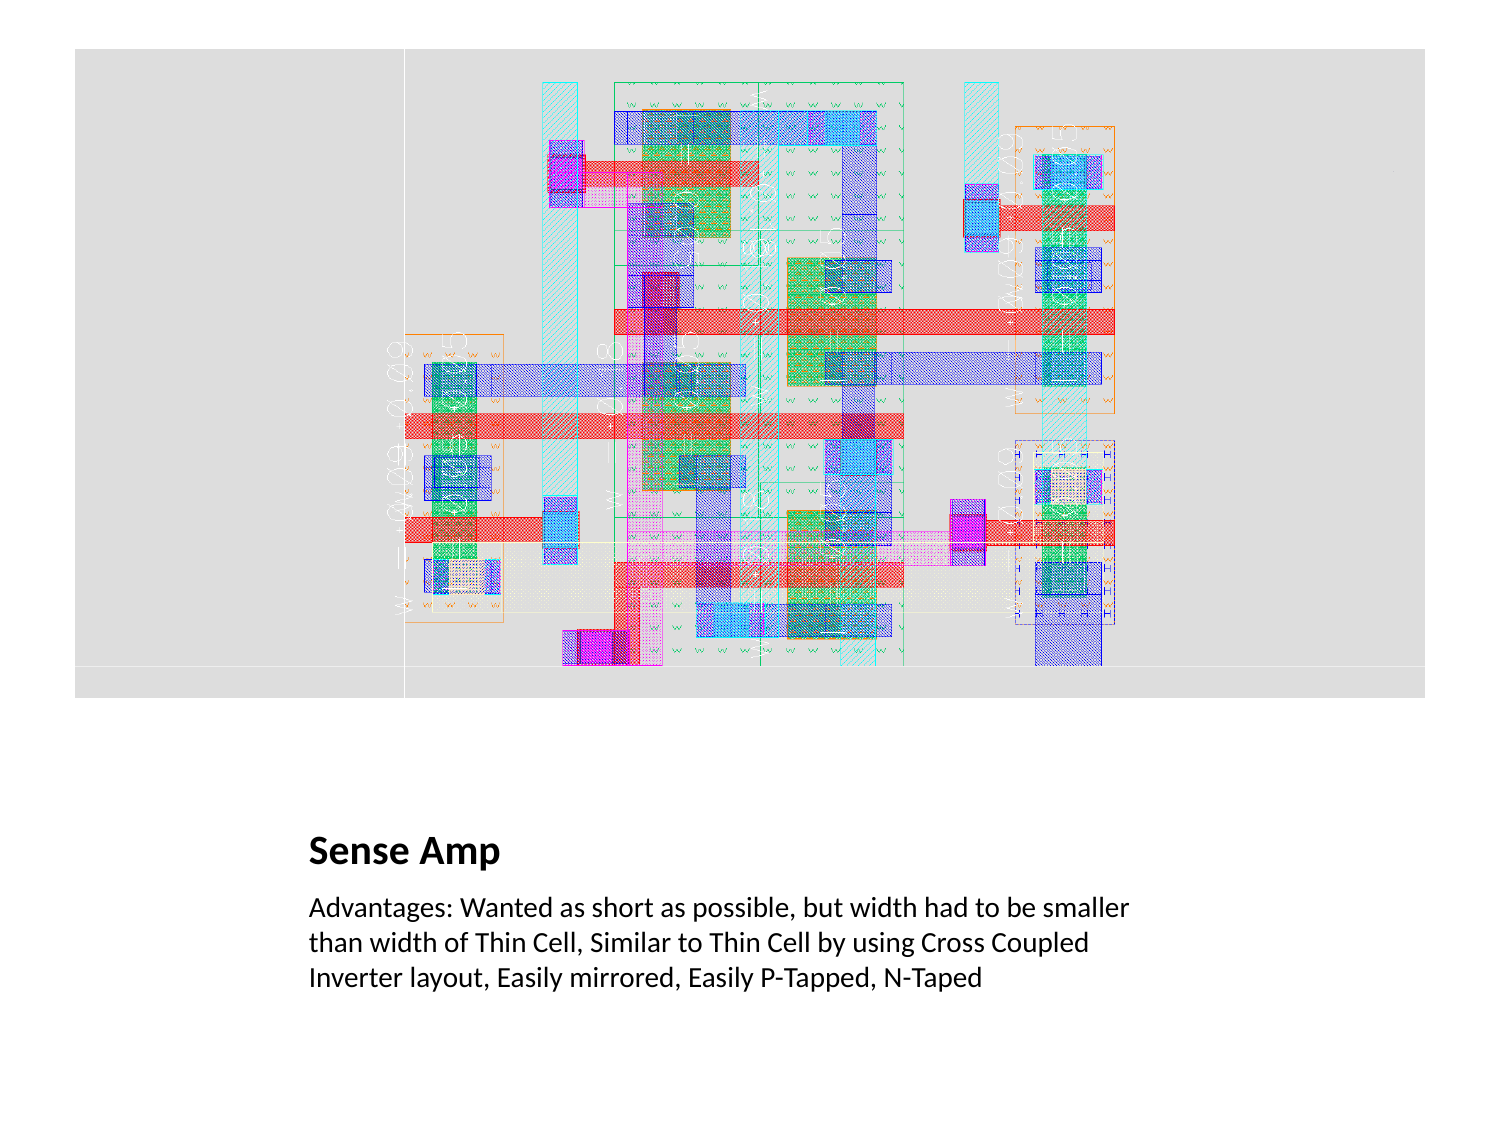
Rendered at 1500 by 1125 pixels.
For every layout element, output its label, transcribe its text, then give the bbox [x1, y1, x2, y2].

list Advantages: Wanted as short as possible, but width had to be smaller than width of Thin Cell, Similar to Thin Cell by using Cross Coupled Inverter layout, Easily mirrored, Easily P-Tapped, N-Taped [294, 880, 1194, 1013]
picture [74, 49, 1426, 699]
title Sense Amp [294, 787, 1194, 880]
